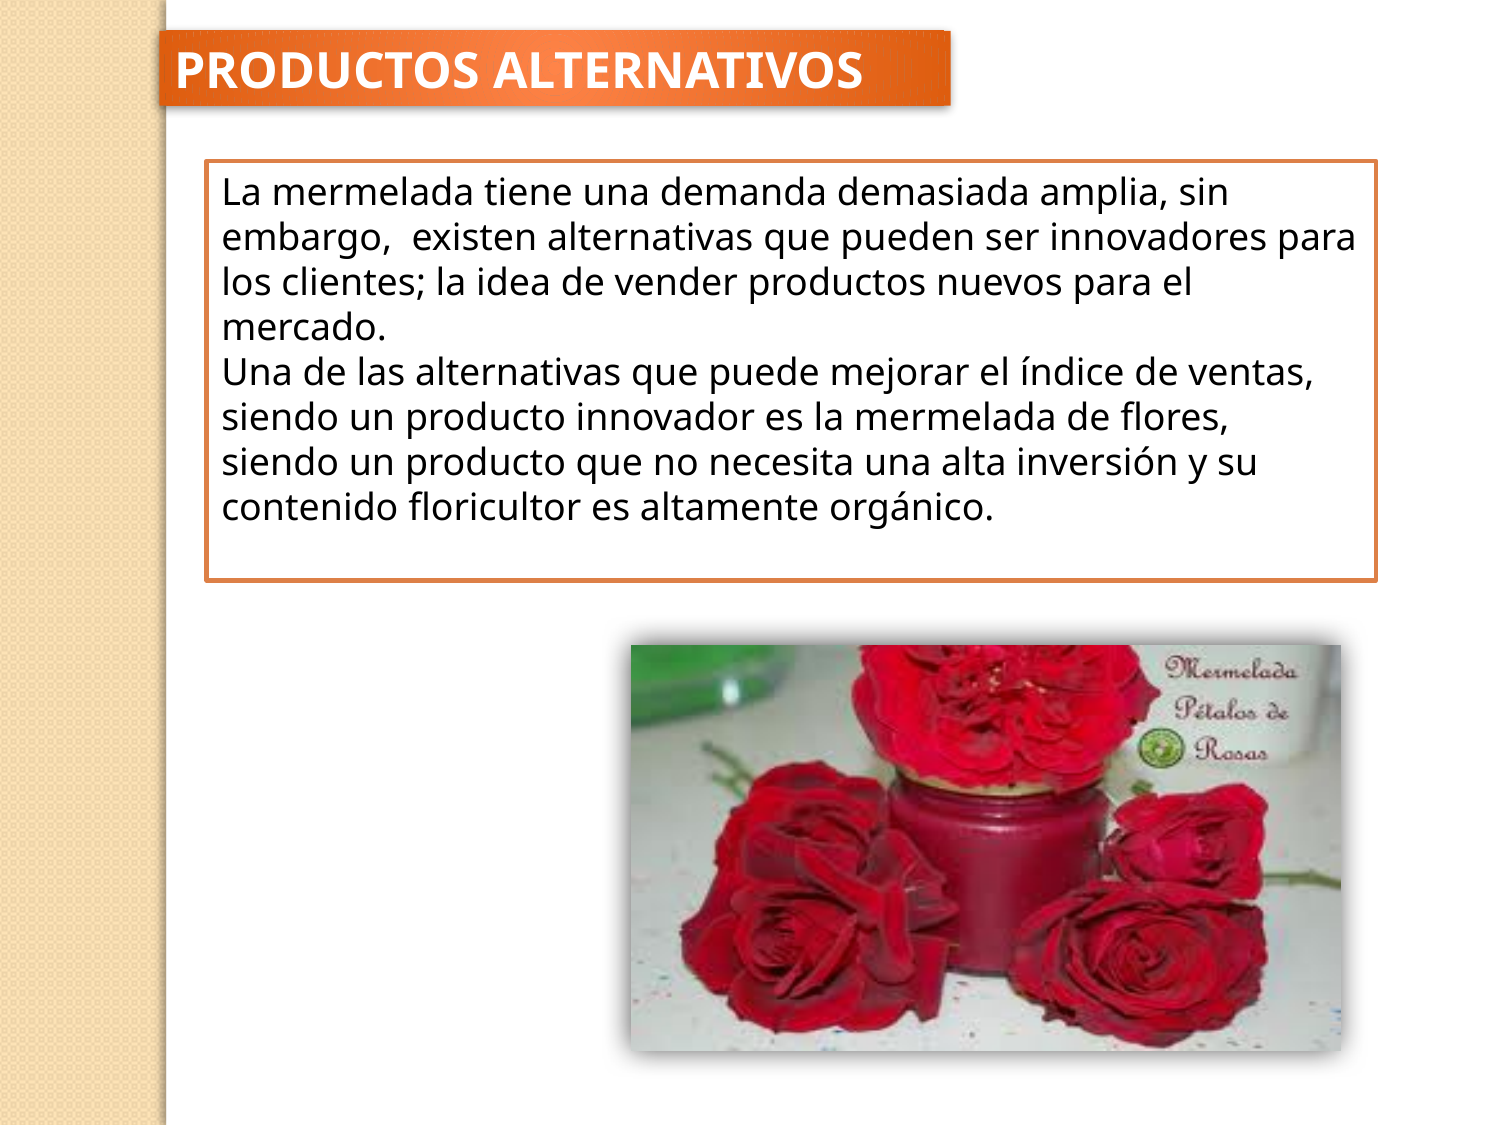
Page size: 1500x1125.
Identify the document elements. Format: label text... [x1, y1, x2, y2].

text_box PRODUCTOS ALTERNATIVOS [159, 30, 951, 106]
picture [631, 644, 1341, 1052]
text_box La mermelada tiene una demanda demasiada amplia, sin embargo, existen alternativas que pueden ser innovadores para los clientes; la idea de vender productos nuevos para el mercado. Una de las alternativas que puede mejorar el índice de ventas, siendo un producto innovador es la mermelada de flores, siendo un producto que no necesita una alta inversión y su contenido floricultor es altamente orgánico. [204, 159, 1378, 583]
